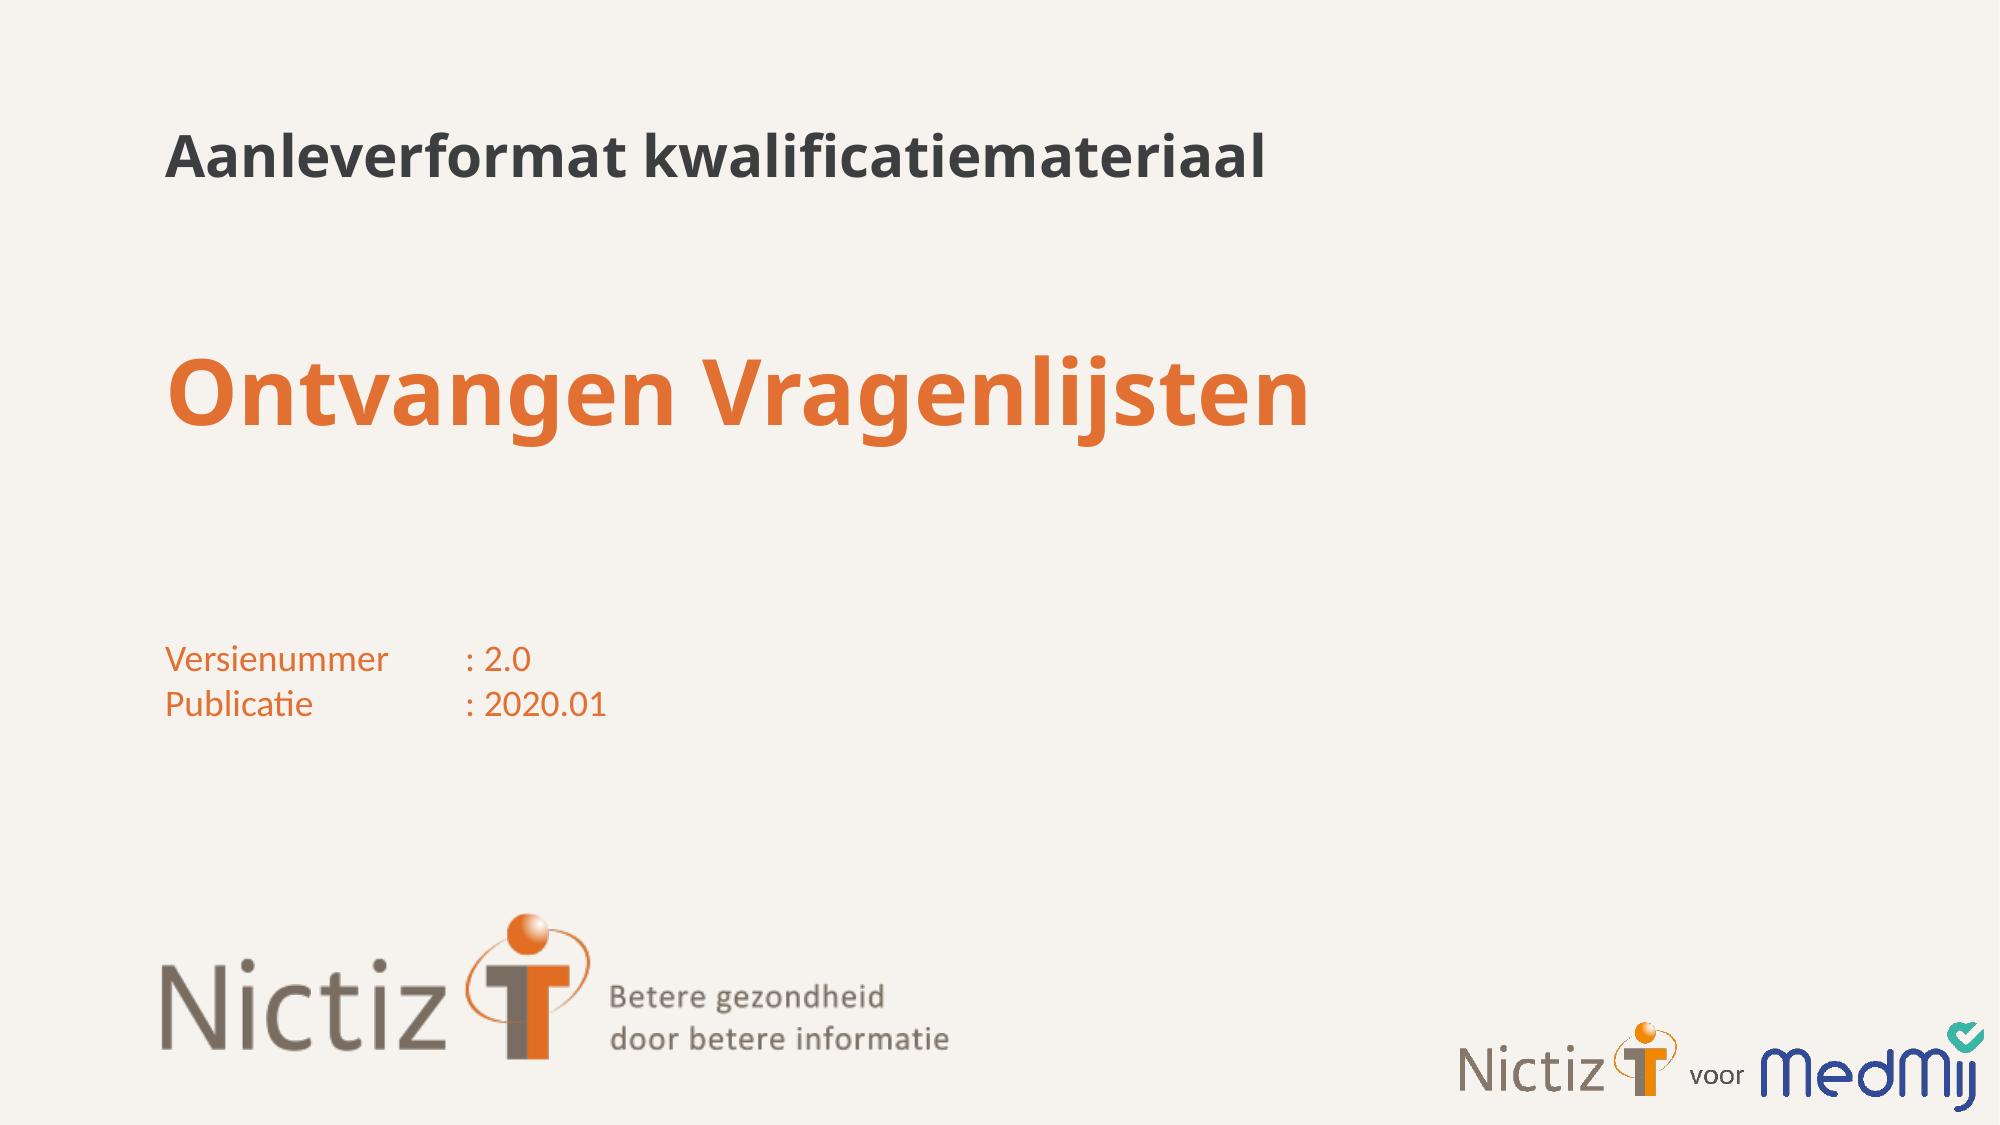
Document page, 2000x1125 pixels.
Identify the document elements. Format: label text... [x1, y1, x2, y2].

subtitle Aanleverformat kwalificatiemateriaal [150, 94, 1699, 236]
picture [150, 897, 961, 1075]
title Ontvangen Vragenlijsten [150, 338, 1926, 627]
picture [1457, 1019, 1988, 1113]
text_box Versienummer : 2.0 Publicatie : 2020.01 [150, 626, 782, 732]
